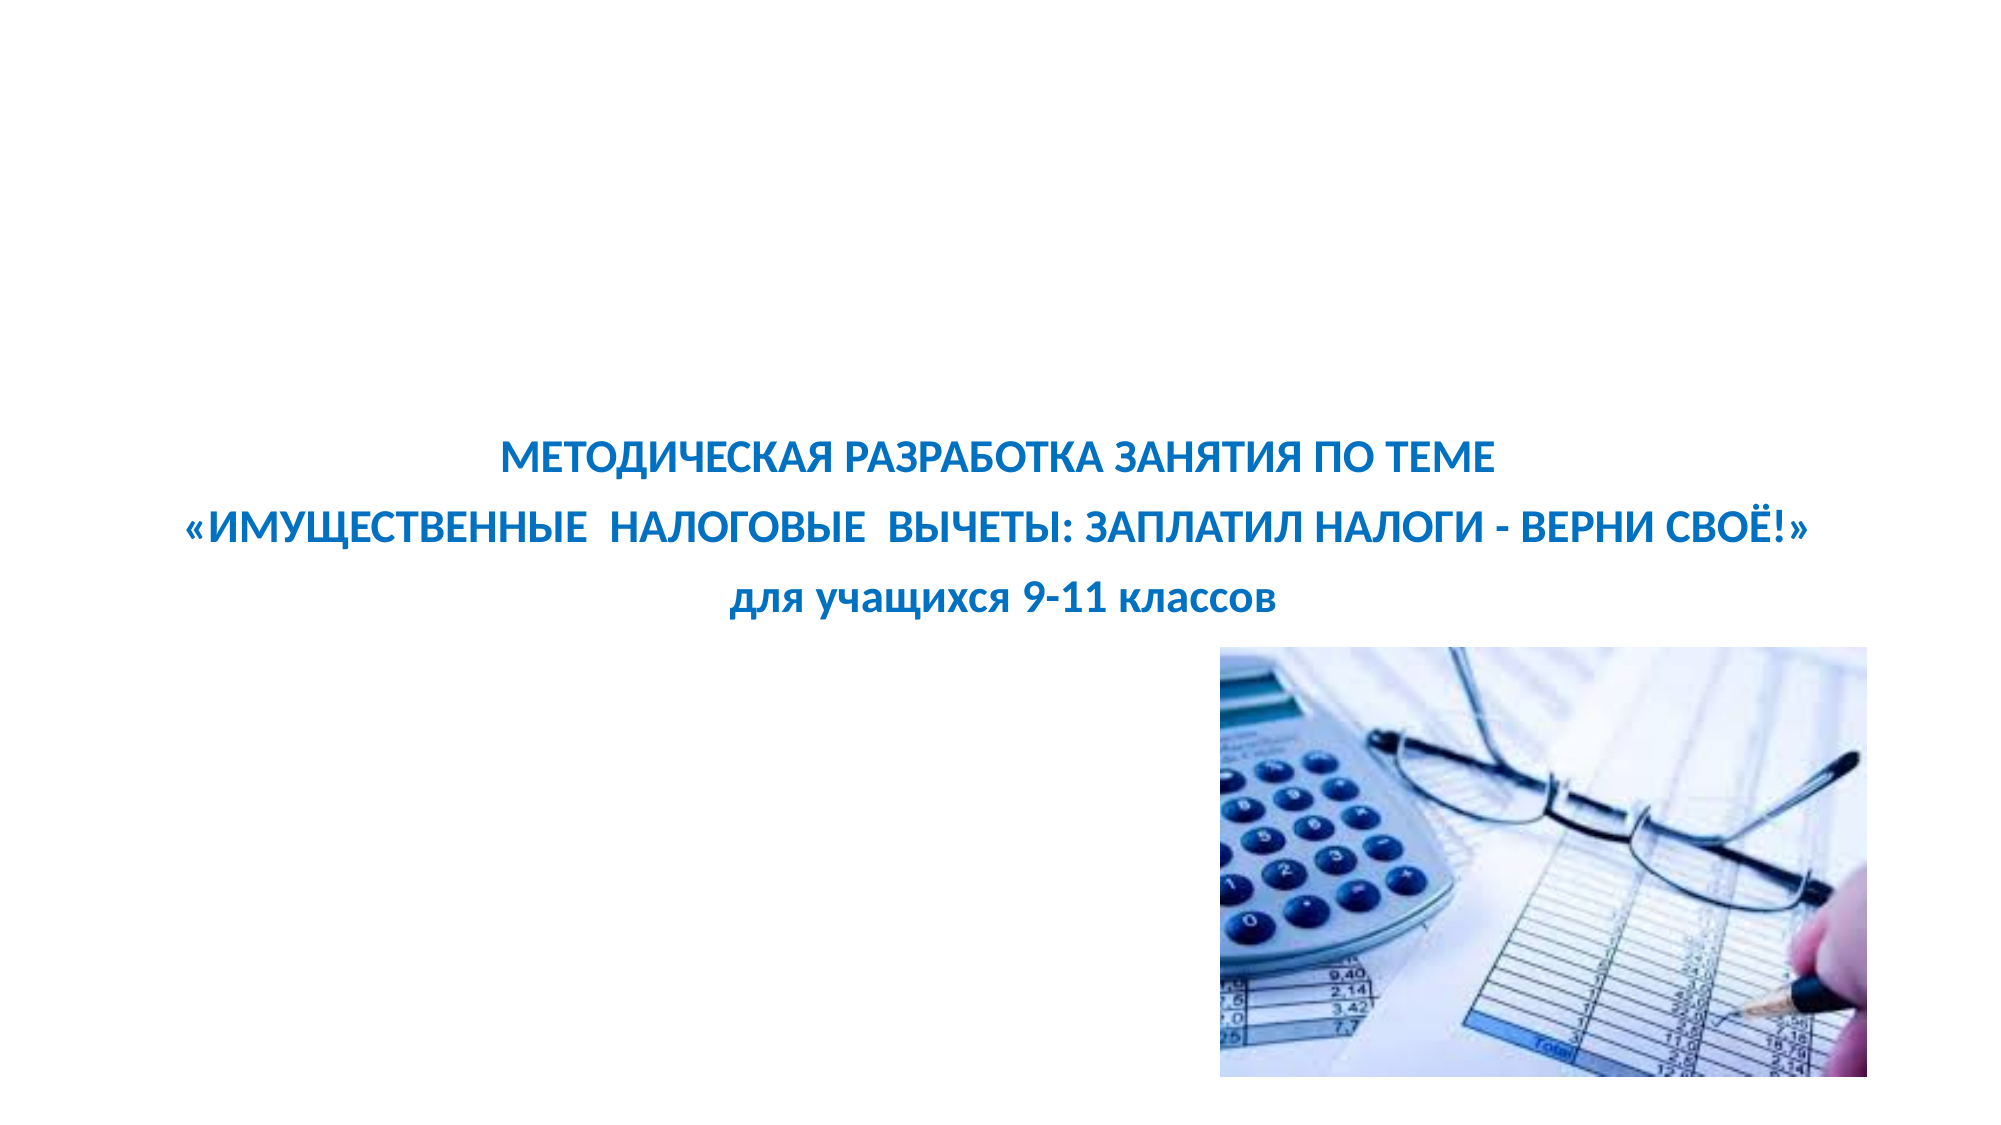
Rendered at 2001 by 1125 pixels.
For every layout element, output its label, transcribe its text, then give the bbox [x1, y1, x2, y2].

list МЕТОДИЧЕСКАЯ РАЗРАБОТКА ЗАНЯТИЯ ПО ТЕМЕ «ИМУЩЕСТВЕННЫЕ НАЛОГОВЫЕ ВЫЧЕТЫ: ЗАПЛАТИЛ НАЛОГИ - ВЕРНИ СВОЁ!» для учащихся 9-11 классов [141, 424, 1867, 671]
picture [1220, 647, 1867, 1077]
